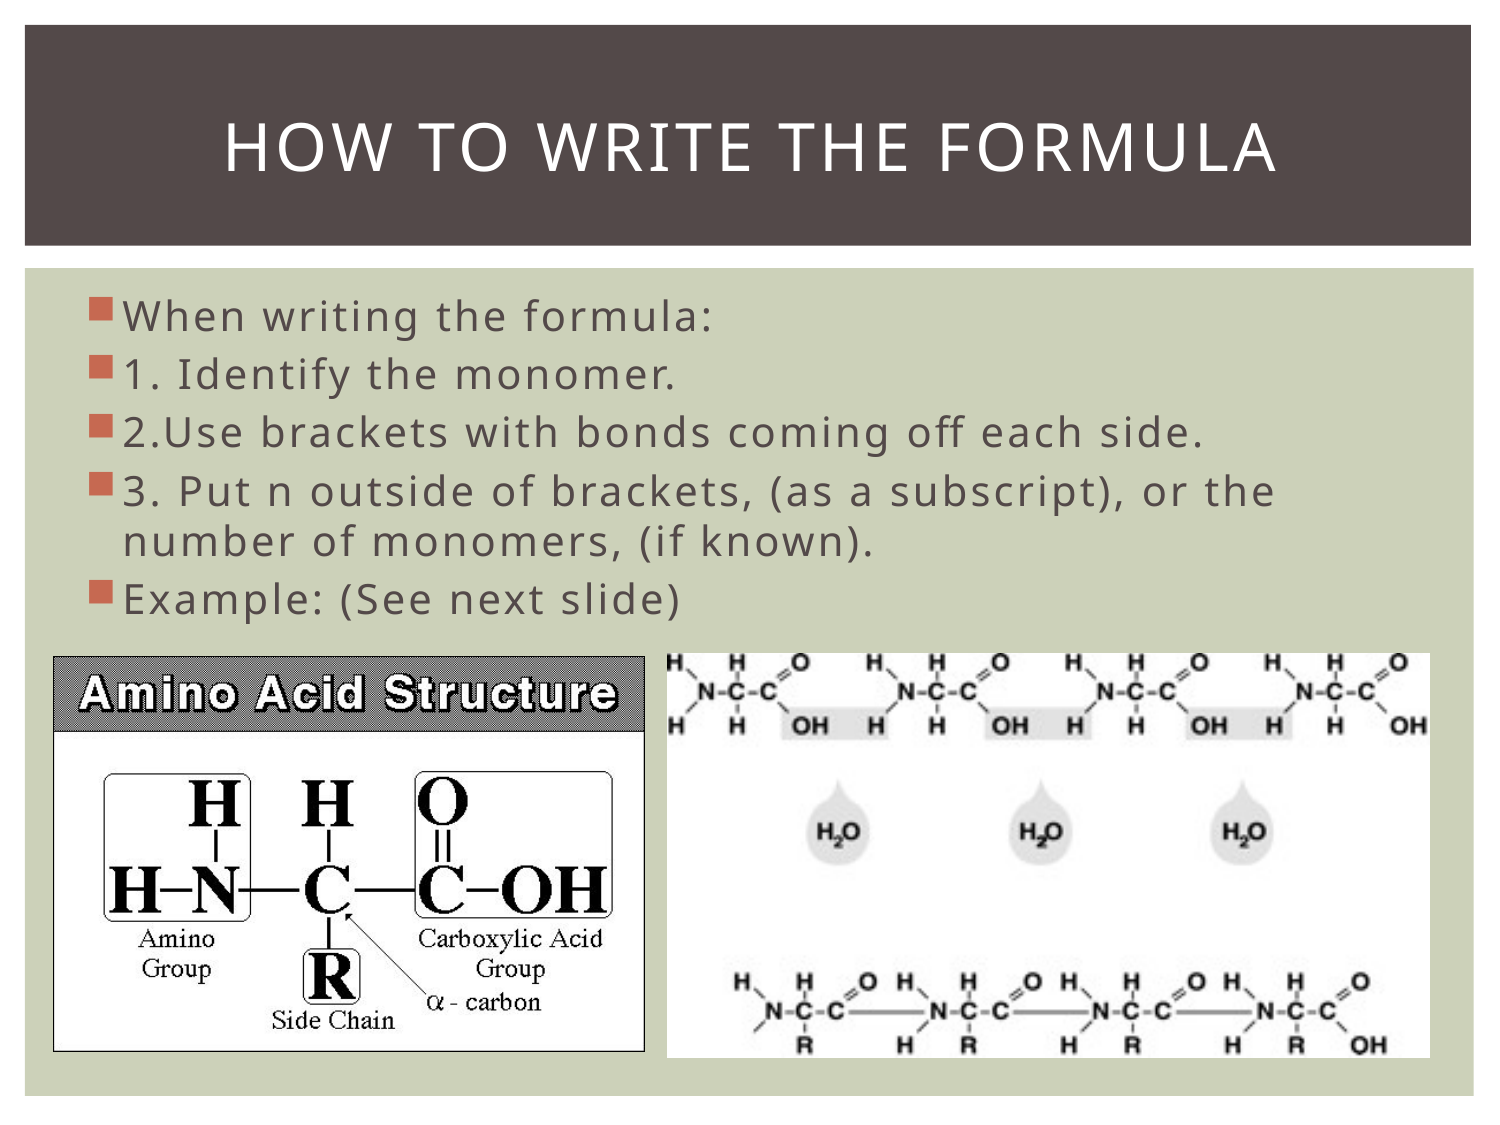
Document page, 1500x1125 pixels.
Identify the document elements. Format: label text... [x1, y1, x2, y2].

list When writing the formula: 1. Identify the monomer. 2.Use brackets with bonds coming off each side. 3. Put n outside of brackets, (as a subscript), or the number of monomers, (if known). Example: (See next slide) [62, 281, 1442, 1005]
picture [666, 653, 1430, 1058]
title How to Write the formula [62, 58, 1438, 232]
picture [52, 655, 645, 1053]
